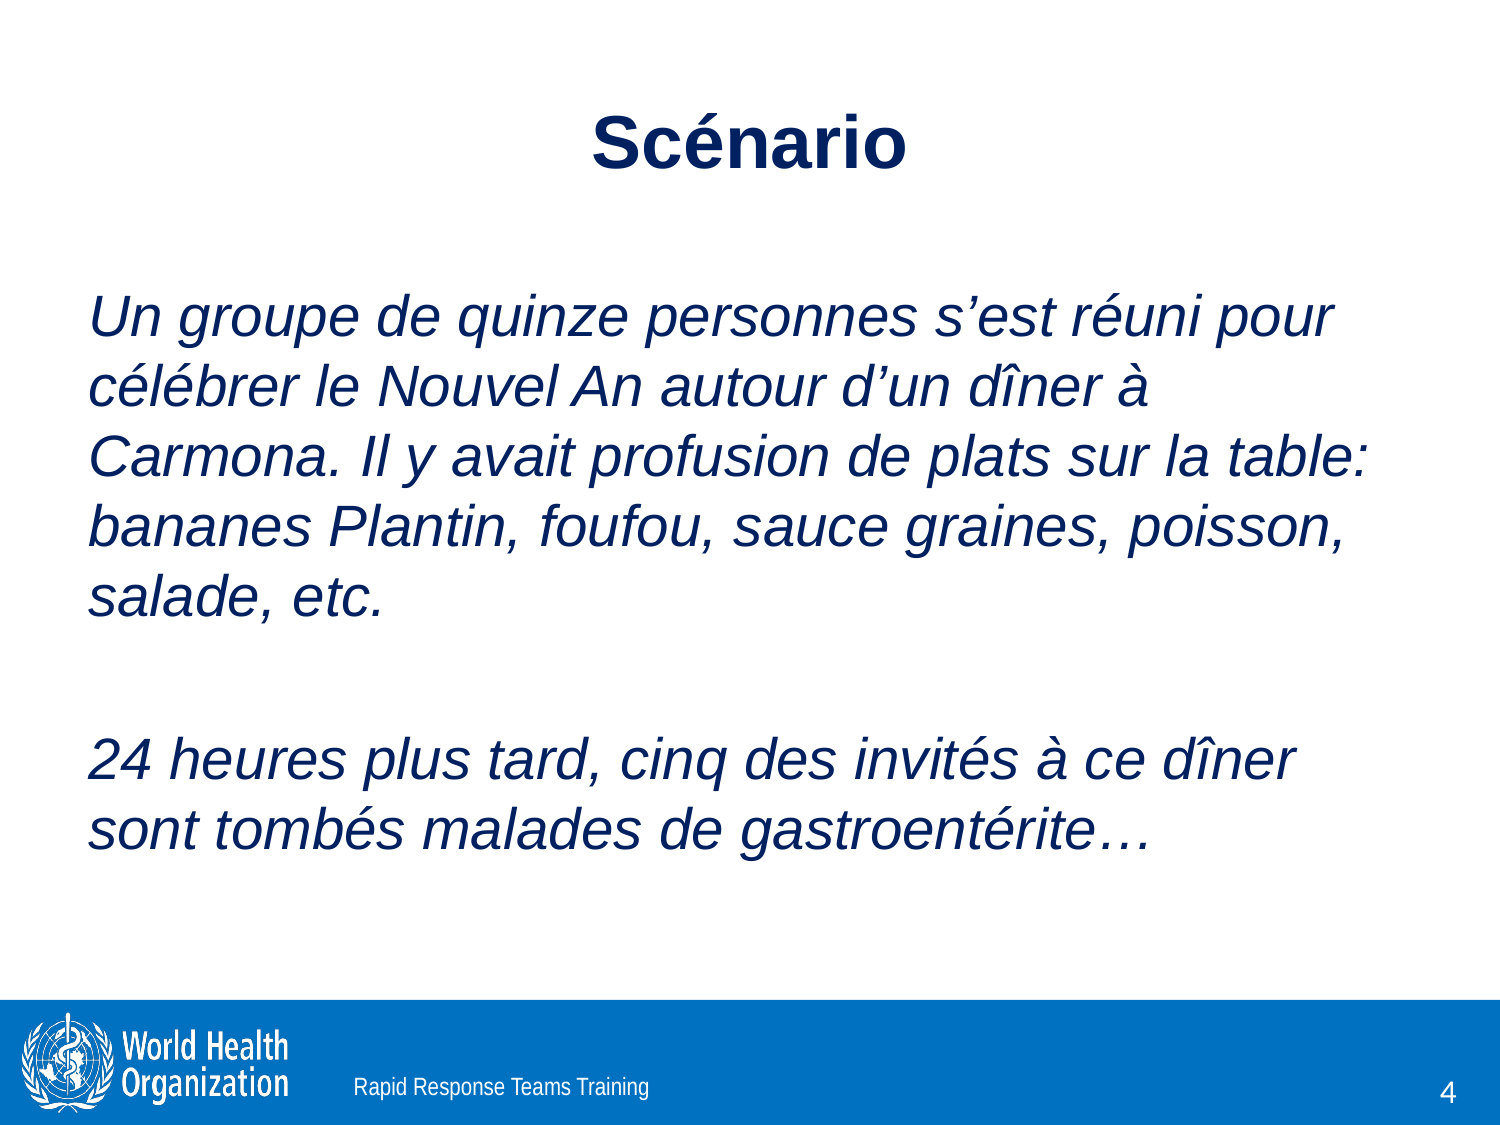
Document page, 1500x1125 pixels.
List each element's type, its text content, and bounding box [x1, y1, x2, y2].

picture [21, 1012, 288, 1113]
list Un groupe de quinze personnes s’est réuni pour célébrer le Nouvel An autour d’un dîner à Carmona. Il y avait profusion de plats sur la table: bananes Plantin, foufou, sauce graines, poisson, salade, etc. 24 heures plus tard, cinq des invités à ce dîner sont tombés malades de gastroentérite… [73, 270, 1424, 965]
title Scénario [75, 45, 1425, 233]
